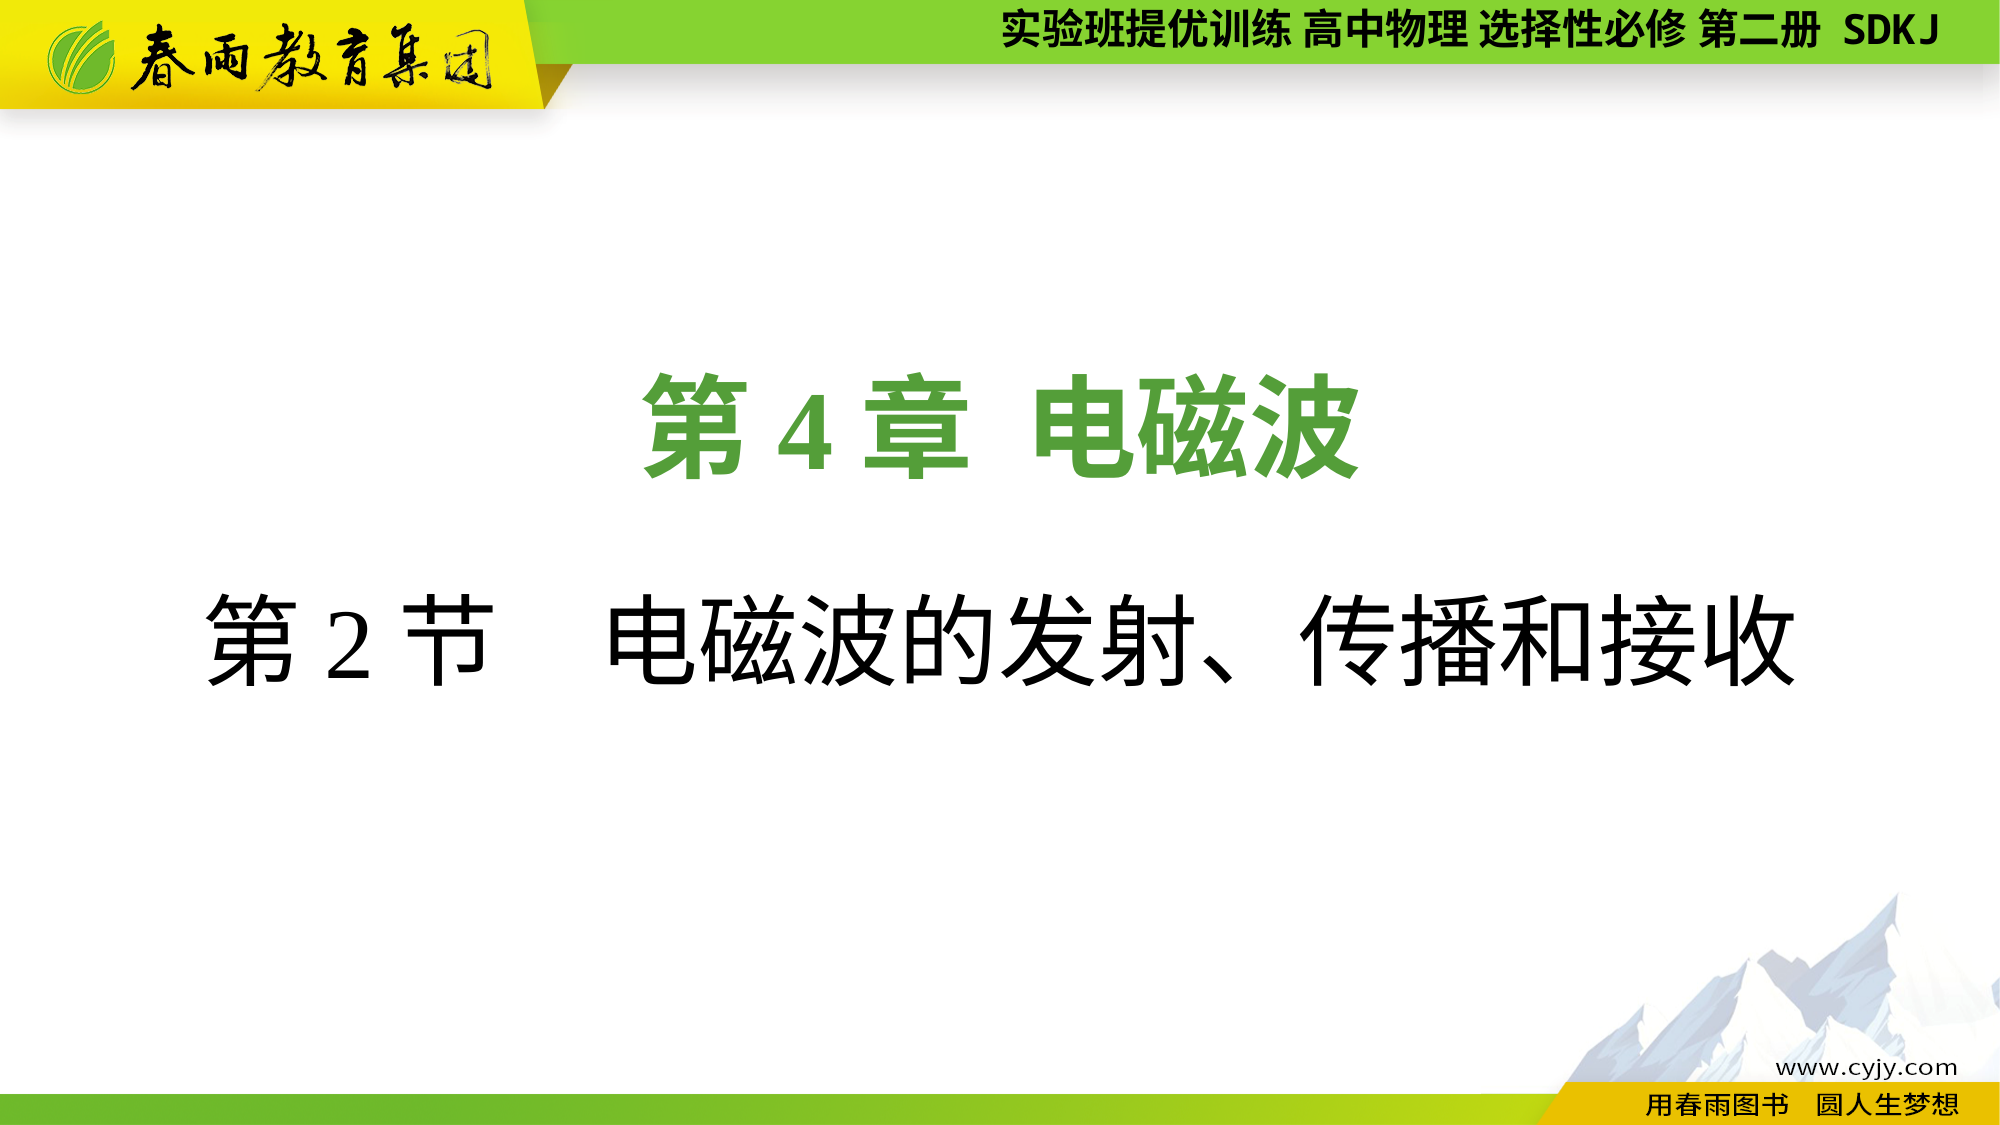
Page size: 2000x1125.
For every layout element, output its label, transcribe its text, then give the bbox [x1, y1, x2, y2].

text_box 第2节 电磁波的发射、传播和接收 [54, 511, 1946, 706]
picture [0, 0, 2000, 1125]
text_box 第4章 电磁波 [54, 282, 1946, 500]
